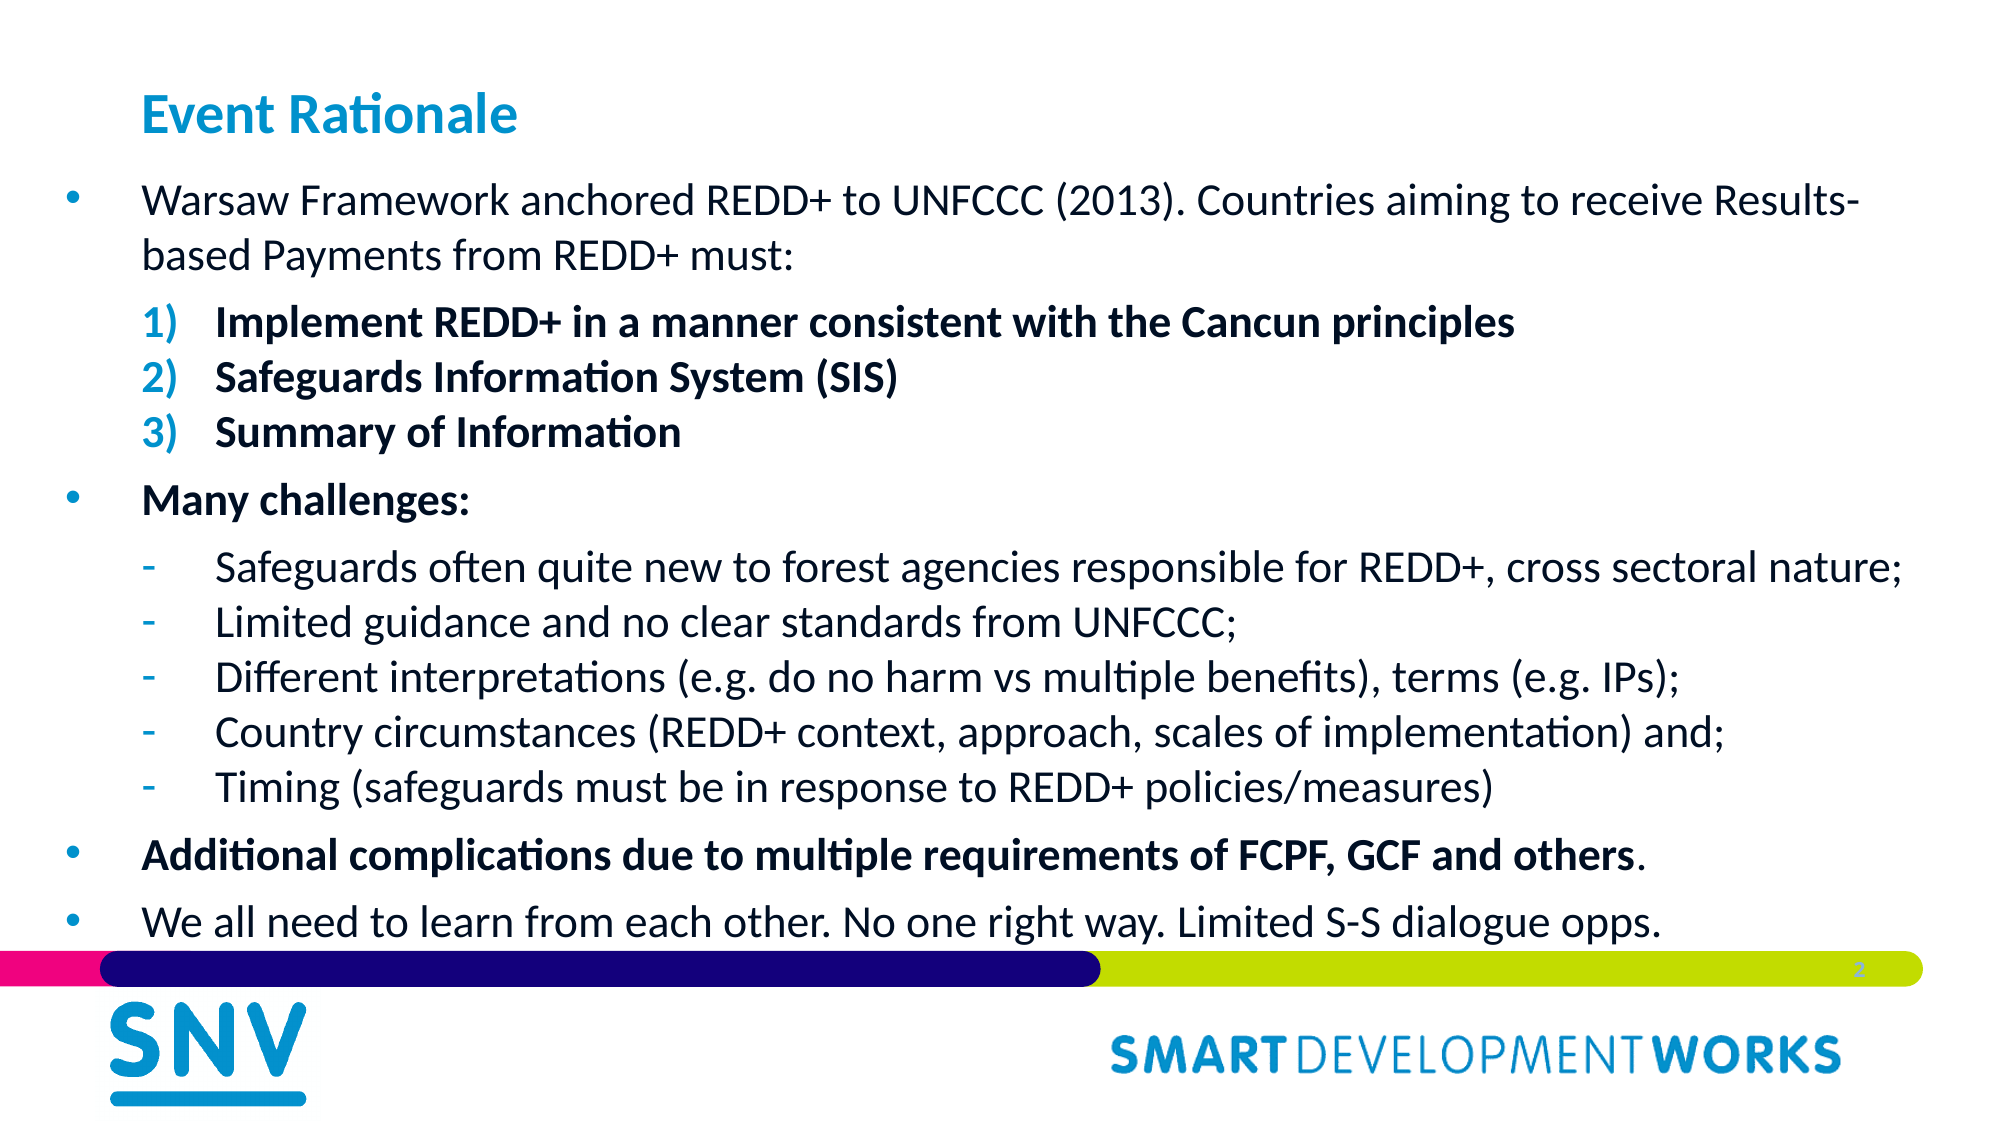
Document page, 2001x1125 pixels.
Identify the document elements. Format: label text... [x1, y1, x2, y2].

picture [95, 987, 321, 1121]
slide_number 2 [1413, 950, 1881, 991]
picture [1060, 1014, 1881, 1095]
title Event Rationale [50, 39, 1924, 161]
list Warsaw Framework anchored REDD+ to UNFCCC (2013). Countries aiming to receive Results-based Payments from REDD+ must: Implement REDD+ in a manner consistent with the Cancun principles Safeguards Information System (SIS) Summary of Information Many challenges: Safeguards often quite new to forest agencies responsible for REDD+, cross sectoral nature; Limited guidance and no clear standards from UNFCCC; Different interpretations (e.g. do no harm vs multiple benefits), terms (e.g. IPs); Country circumstances (REDD+ context, approach, scales of implementation) and; Timing (safeguards must be in response to REDD+ policies/measures) Additional complications due to multiple requirements of FCPF, GCF and others. We all need to learn from each other. No one right way. Limited S-S dialogue opps. [50, 161, 1924, 951]
